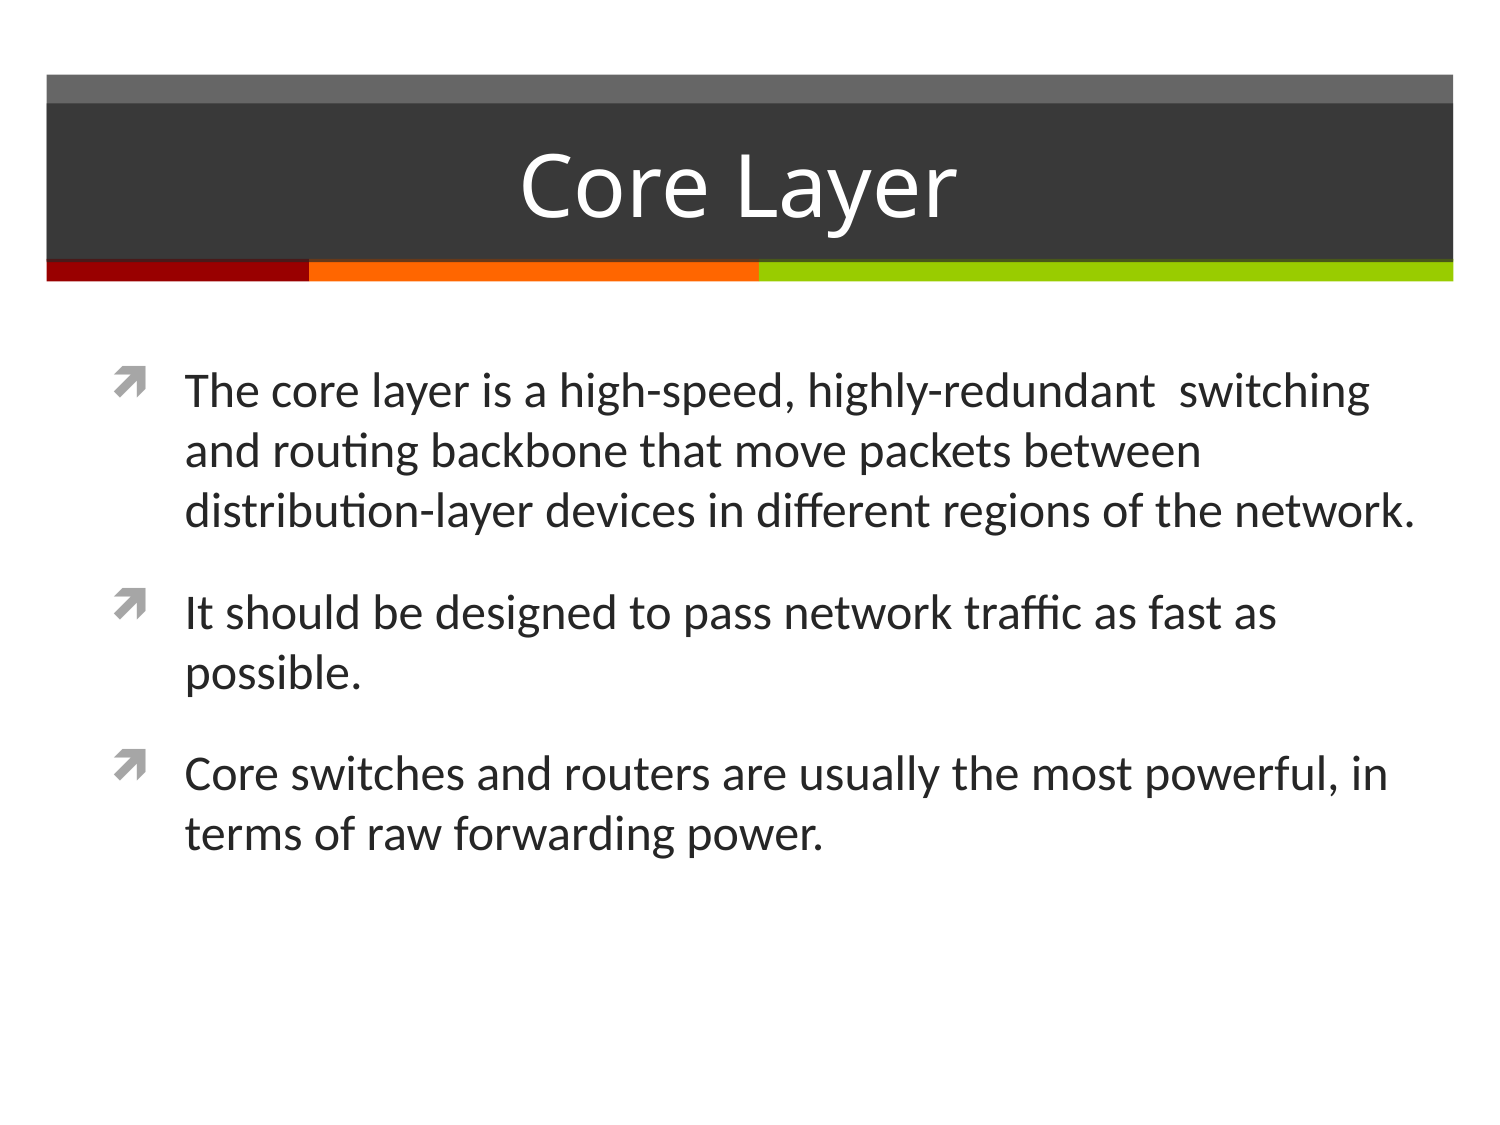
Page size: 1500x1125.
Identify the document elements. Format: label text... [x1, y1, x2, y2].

title Core Layer [46, 103, 1454, 263]
list The core layer is a high-speed, highly-redundant switching and routing backbone that move packets between distribution-layer devices in different regions of the network. It should be designed to pass network traffic as fast as possible. Core switches and routers are usually the most powerful, in terms of raw forwarding power. [95, 350, 1454, 1005]
